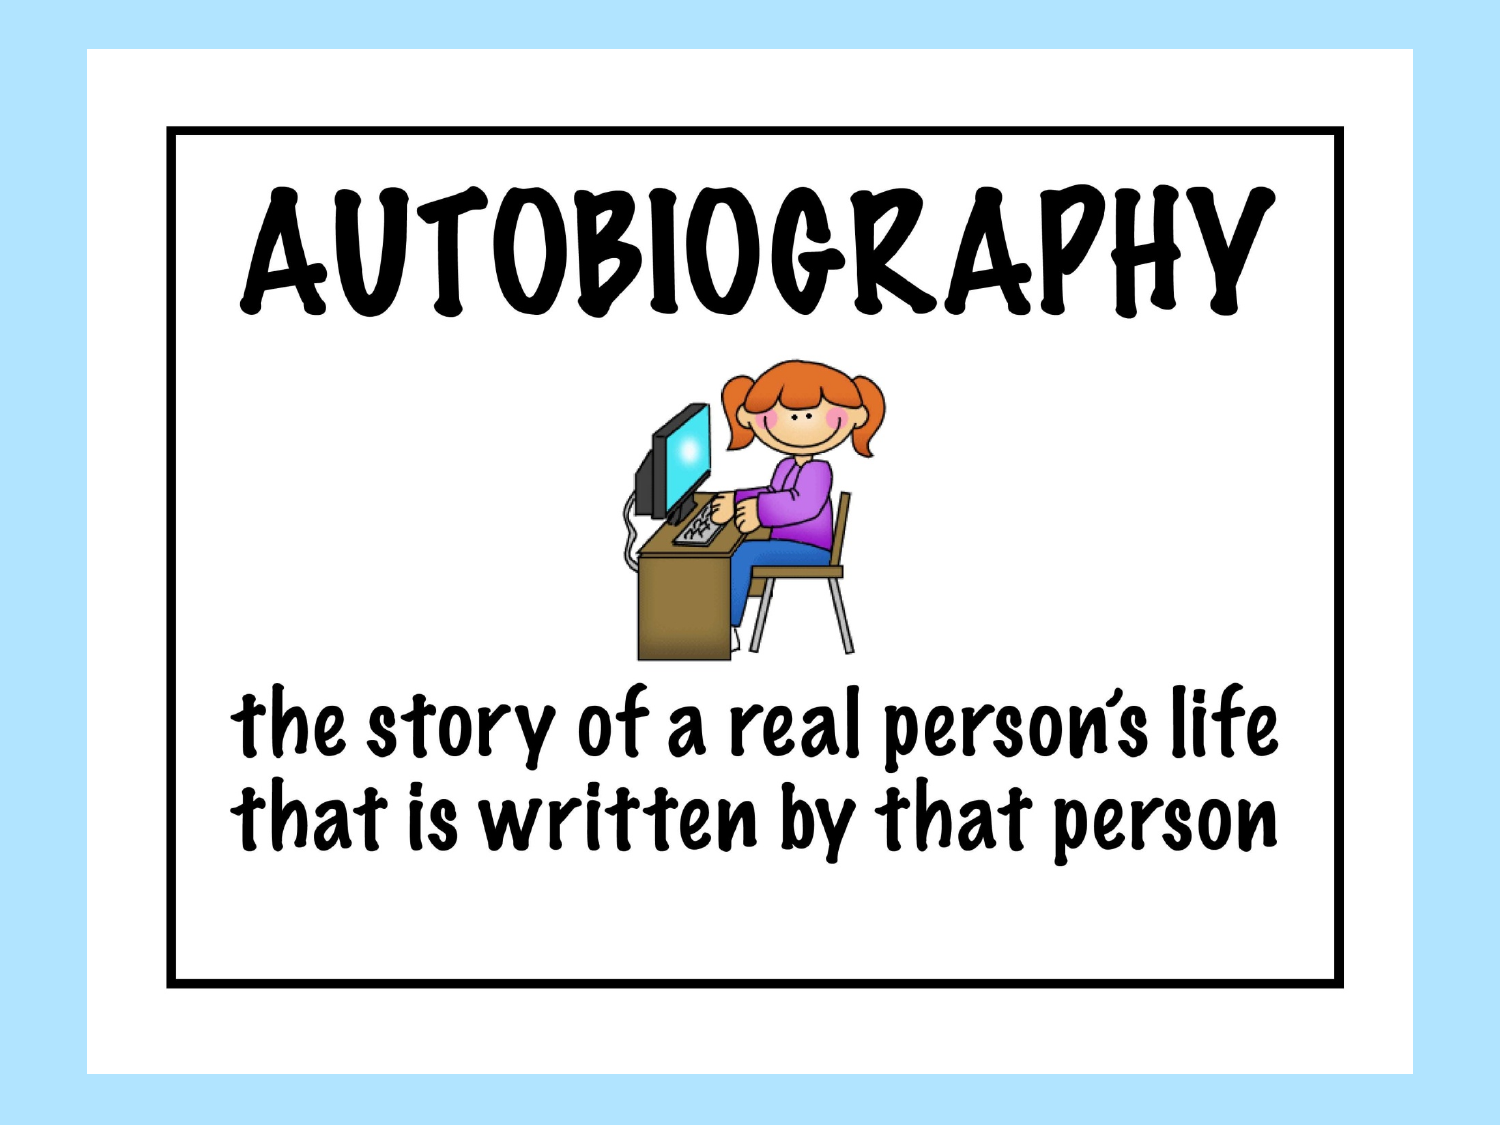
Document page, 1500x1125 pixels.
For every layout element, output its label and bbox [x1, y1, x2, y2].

picture [87, 49, 1413, 1075]
